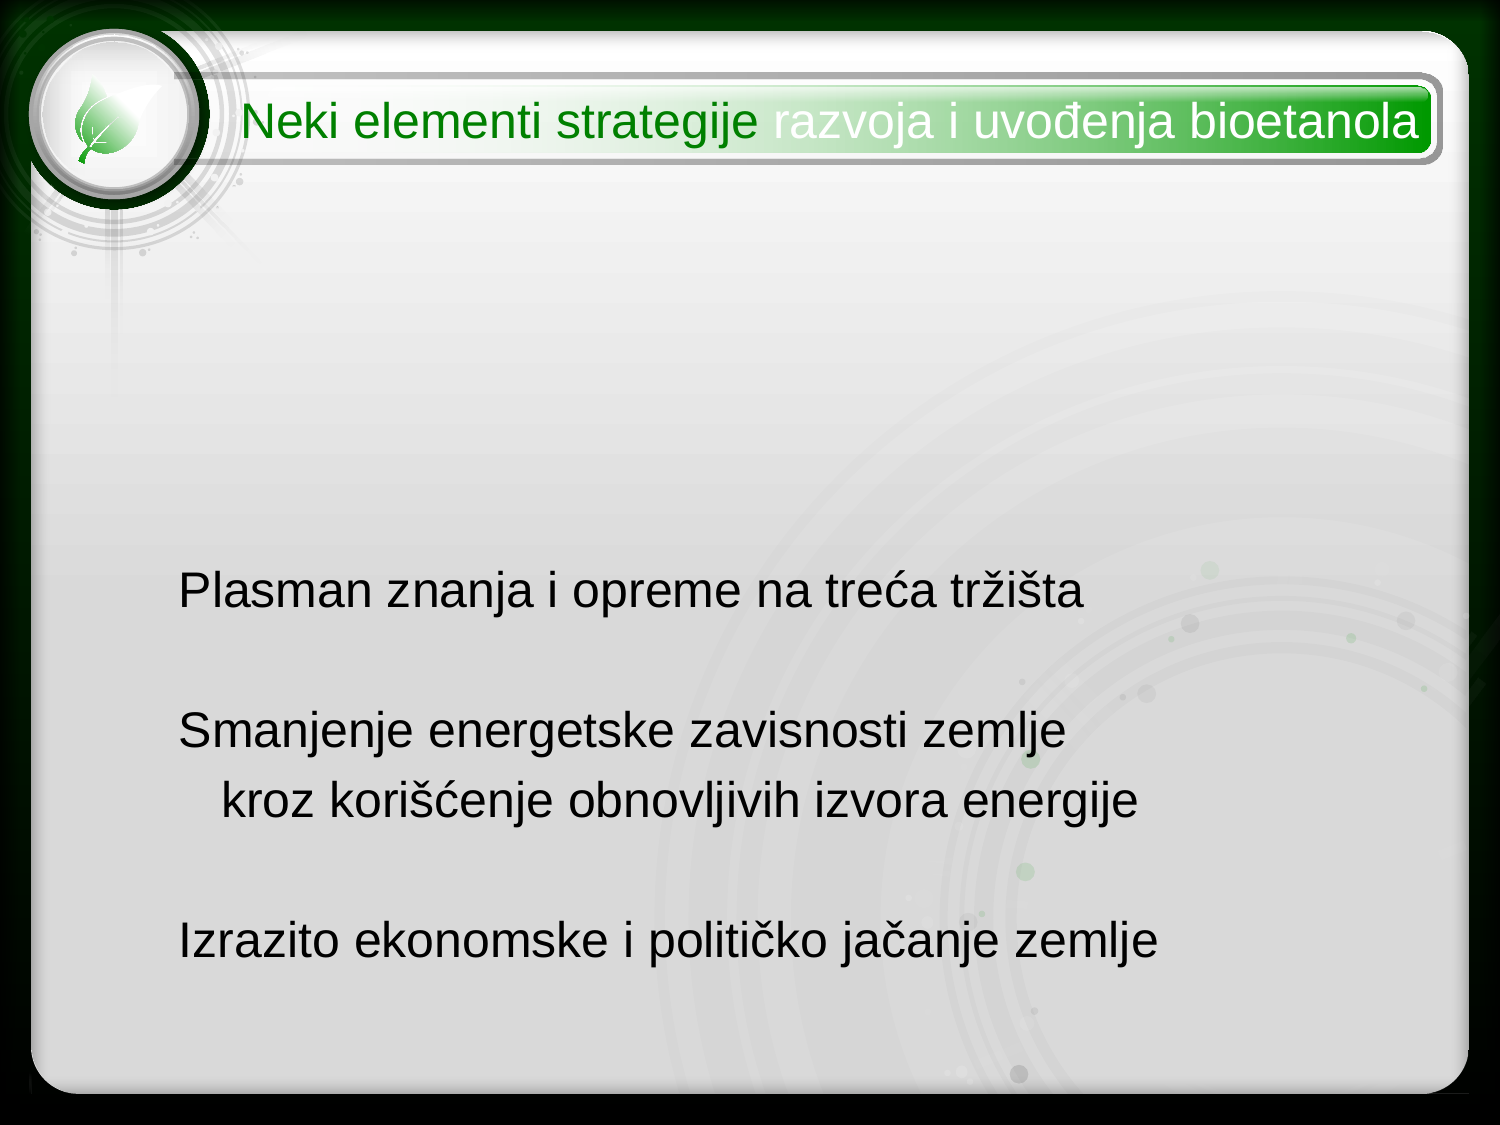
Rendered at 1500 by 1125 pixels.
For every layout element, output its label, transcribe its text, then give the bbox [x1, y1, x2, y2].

title Neki elementi strategije razvoja i uvođenja bioetanola [224, 80, 1458, 157]
list Plasman znanja i opreme na treća tržišta Smanjenje energetske zavisnosti zemlje kroz korišćenje obnovljivih izvora energije Izrazito ekonomske i političko jačanje zemlje [149, 549, 1226, 1031]
